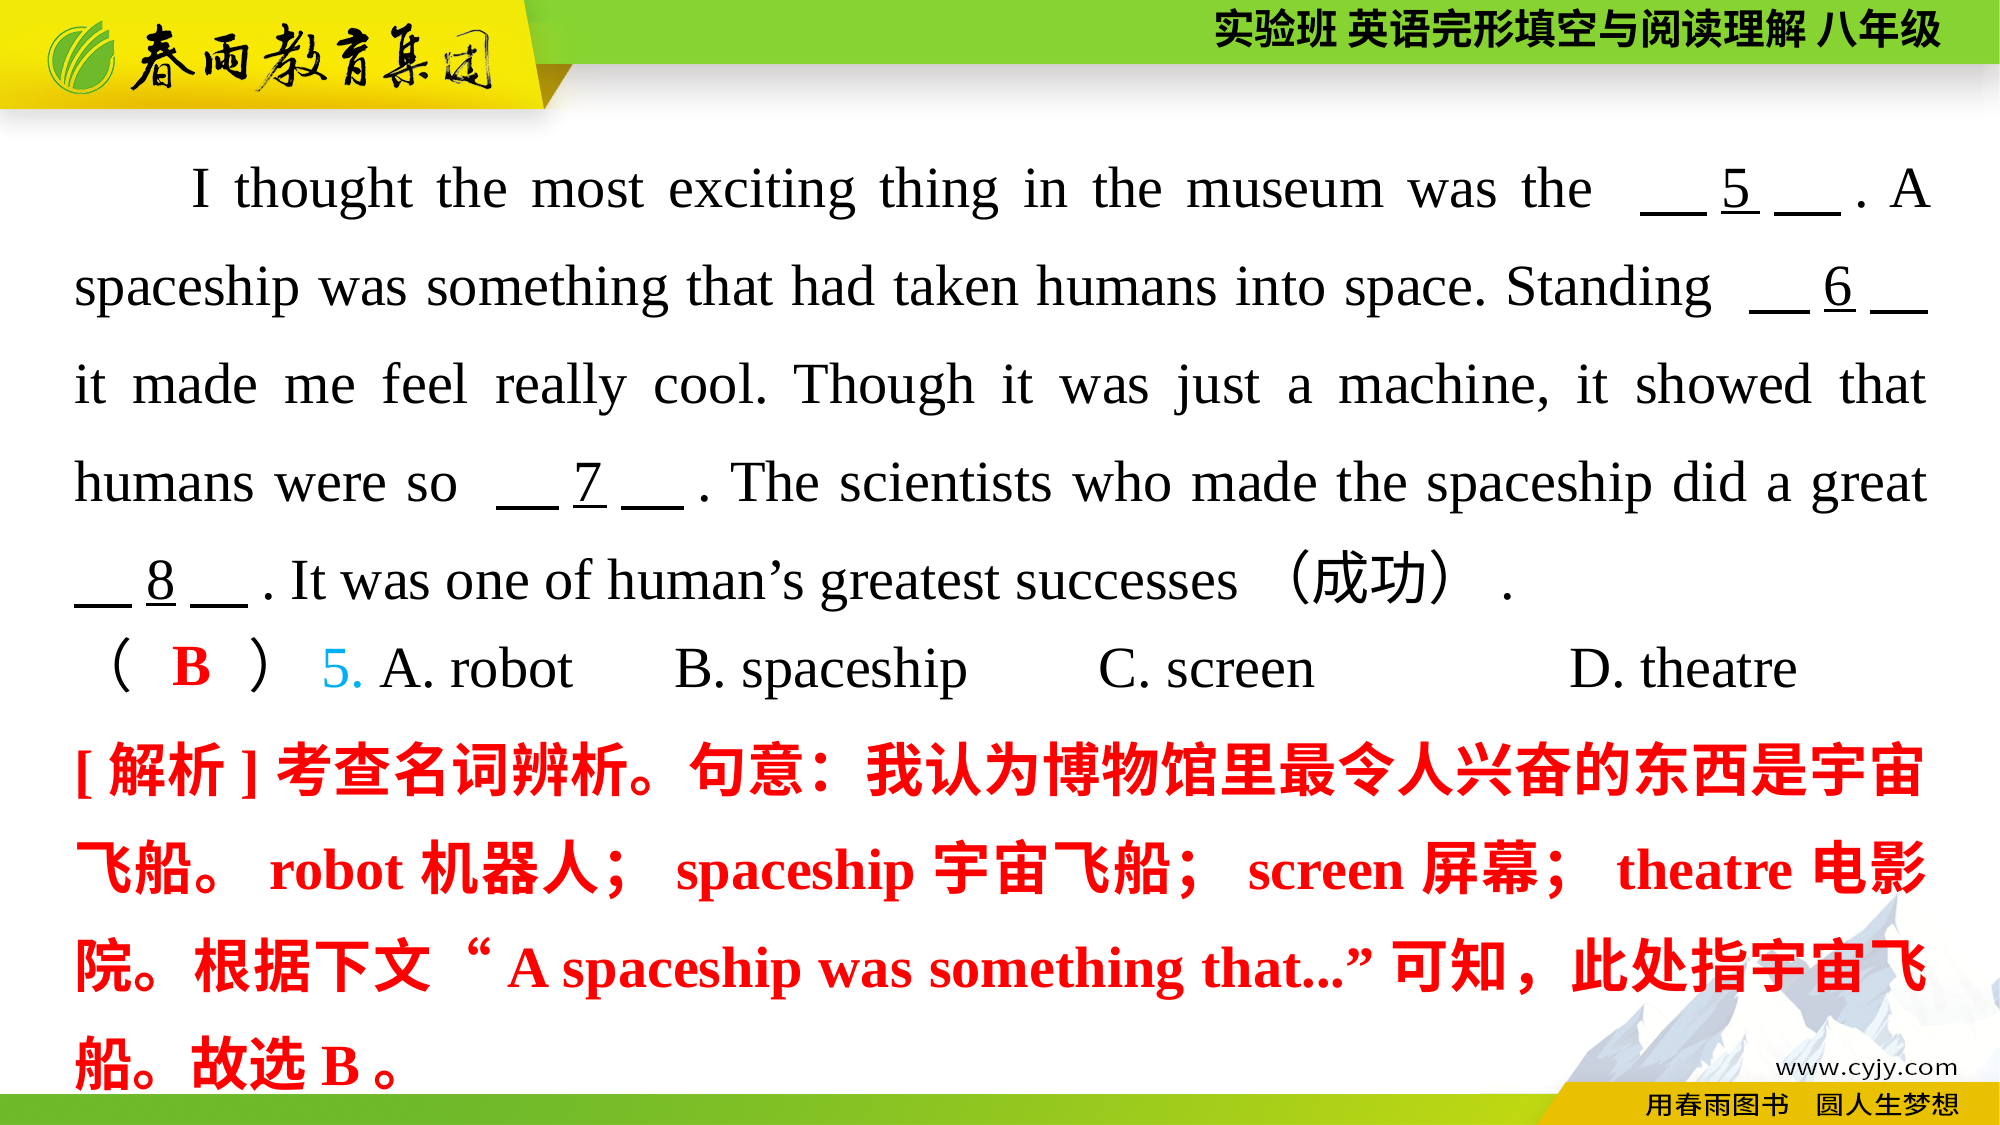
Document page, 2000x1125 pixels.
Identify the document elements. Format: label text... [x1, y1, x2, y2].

text_box B [157, 591, 226, 697]
picture [0, 0, 2000, 1125]
text_box [解析]考查名词辨析。句意：我认为博物馆里最令人兴奋的东西是宇宙飞船。robot机器人；spaceship宇宙飞船；screen屏幕；theatre电影院。根据下文“A spaceship was something that...”可知，此处指宇宙飞船。故选B。 [59, 697, 1944, 1105]
text_box （ ）5. A. robot B. spaceship C. screen D. theatre [226, 593, 1944, 697]
list I thought the most exciting thing in the museum was the 5 . A spaceship was something that had taken humans into space. Standing 6 it made me feel really cool. Though it was just a machine, it showed that humans were so 7 . The scientists who made the spaceship did a great 8 . It was one of human’s greatest successes（成功）. [59, 113, 1944, 593]
text_box （ ）5. A. robot B. spaceship C. screen D. theatre [59, 593, 157, 697]
